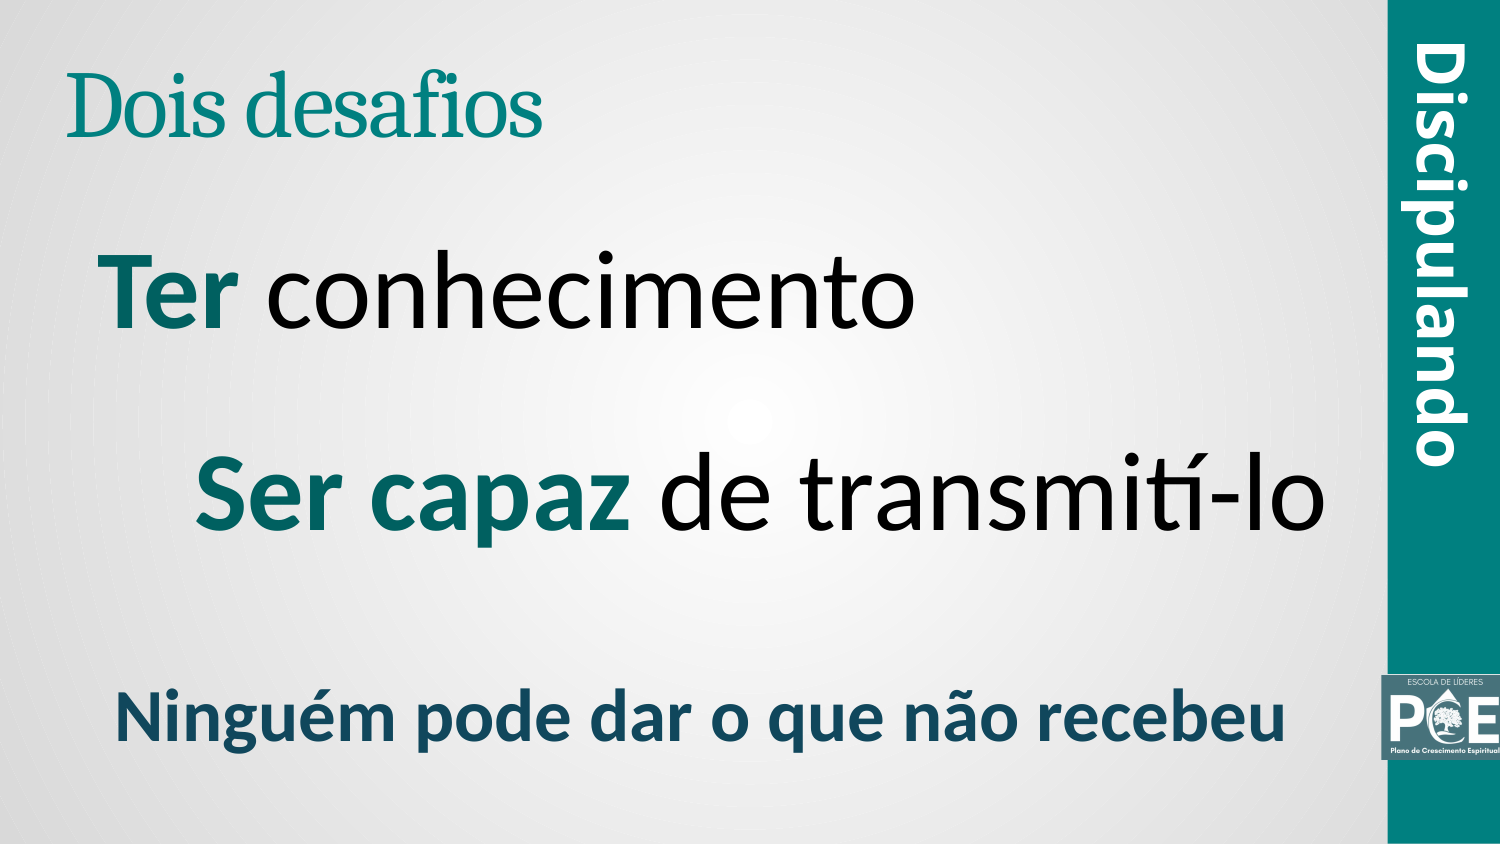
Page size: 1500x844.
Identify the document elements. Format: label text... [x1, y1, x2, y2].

text_box Dois desafios [56, 33, 1318, 164]
text_box Discipulando [1397, 31, 1492, 478]
text_box Ninguém pode dar o que não recebeu [98, 658, 1306, 764]
text_box Ter conhecimento [90, 208, 927, 359]
text_box Ser capaz de transmití-lo [187, 411, 1336, 561]
picture [1381, 674, 1500, 760]
